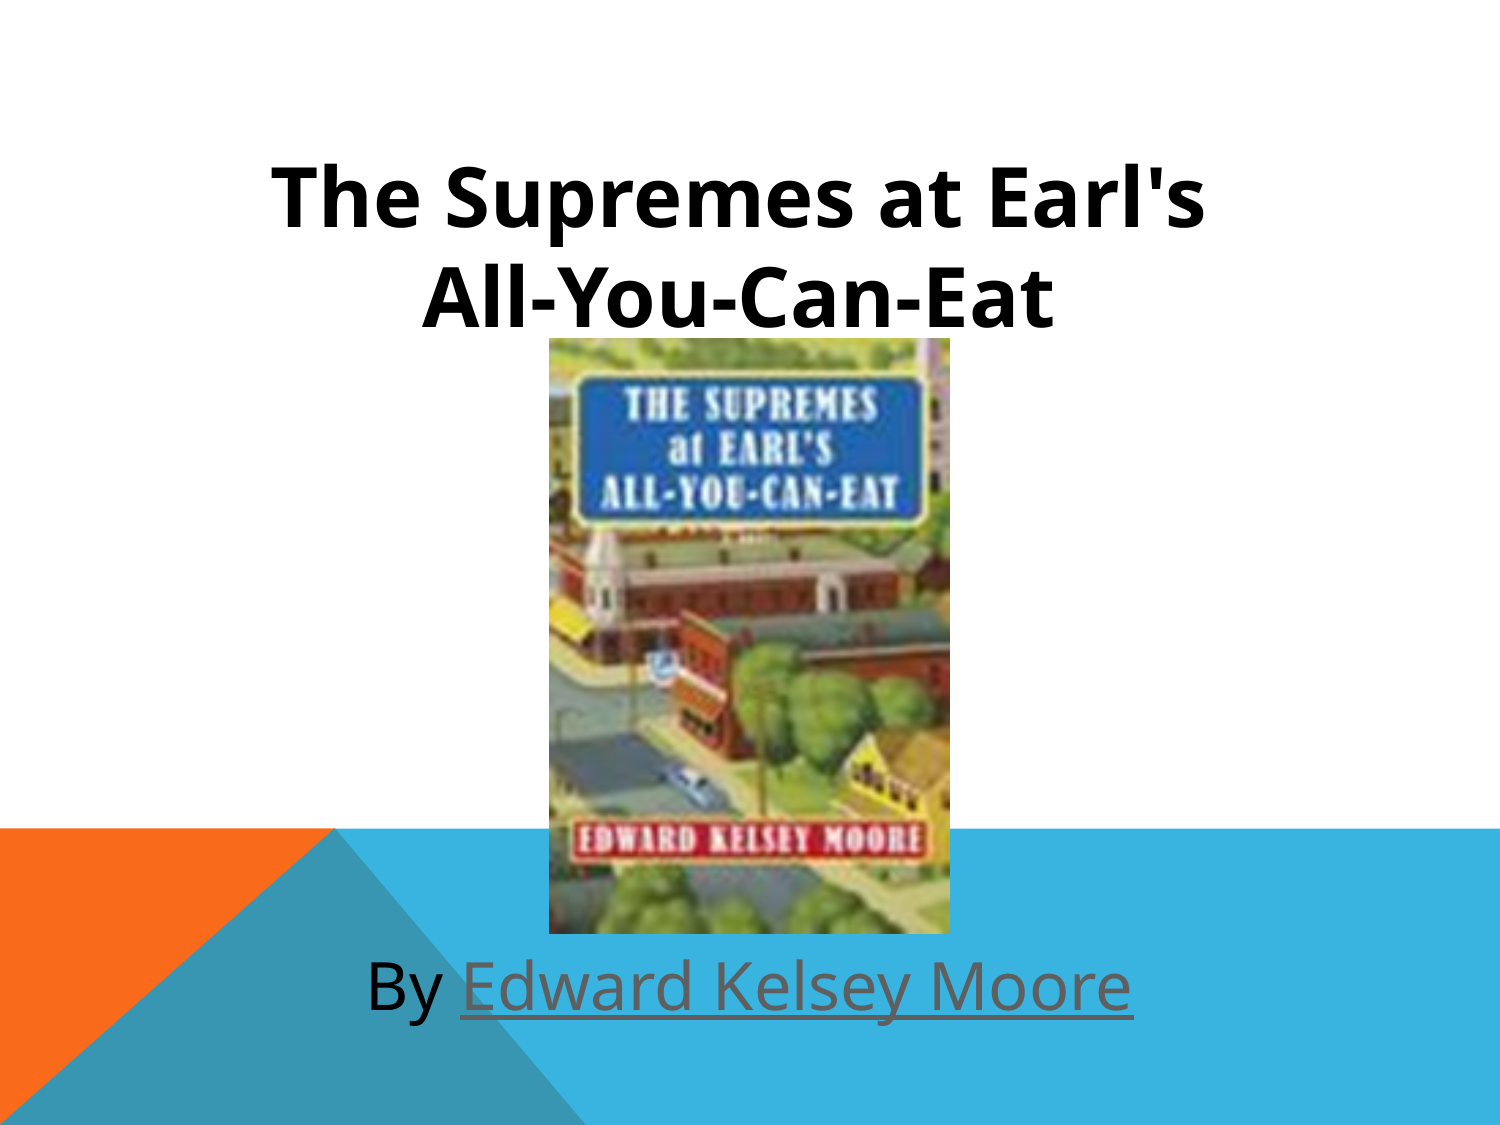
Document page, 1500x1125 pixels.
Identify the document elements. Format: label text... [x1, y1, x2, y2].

text_box The Supremes at Earl's All-You-Can-Eat By Edward Kelsey Moore [224, 136, 1275, 1042]
picture [549, 337, 951, 934]
